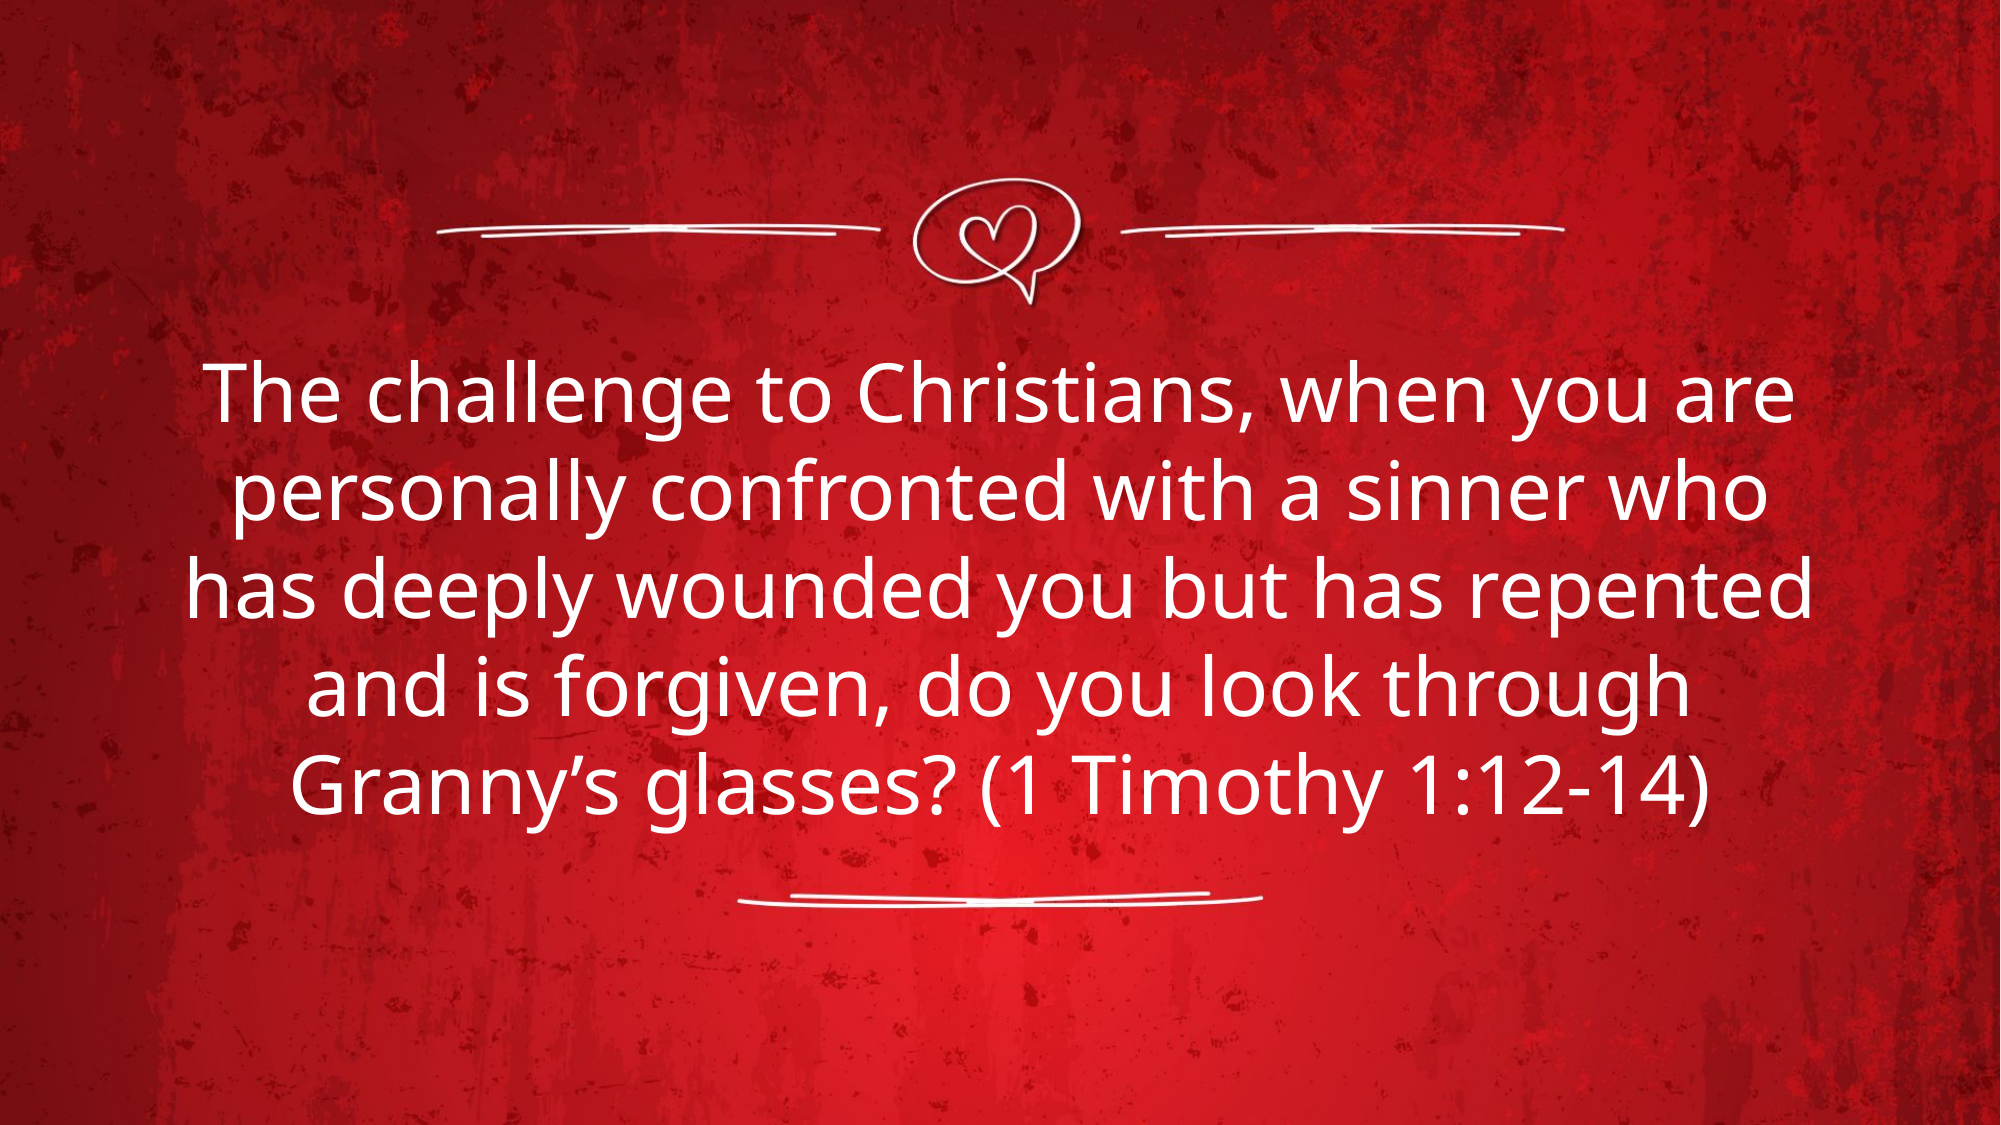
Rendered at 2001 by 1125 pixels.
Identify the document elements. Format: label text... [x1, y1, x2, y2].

list The challenge to Christians, when you are personally confronted with a sinner who has deeply wounded you but has repented and is forgiven, do you look through Granny’s glasses? (1 Timothy 1:12-14) [160, 328, 1839, 844]
picture [0, 0, 2001, 1125]
